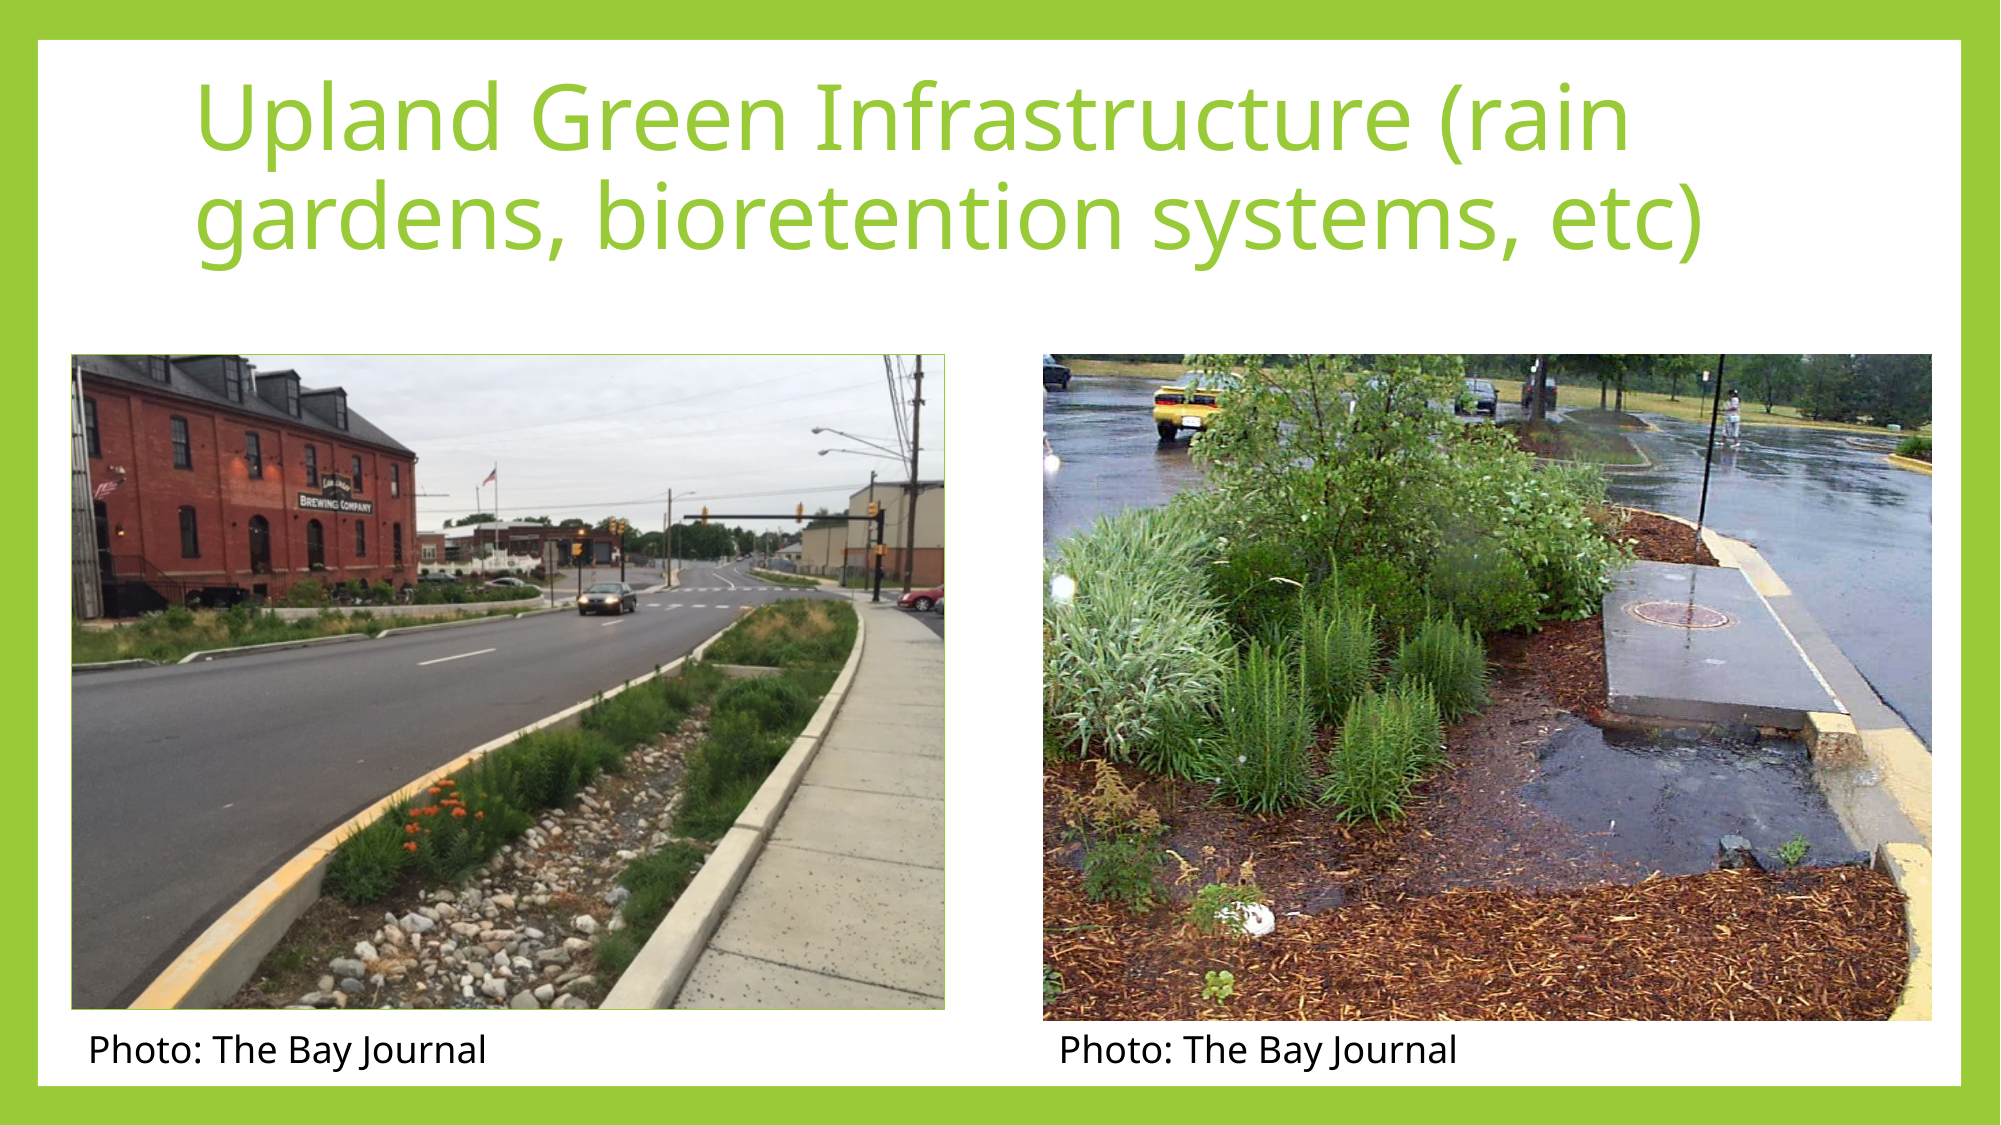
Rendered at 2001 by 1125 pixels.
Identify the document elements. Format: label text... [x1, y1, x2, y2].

picture [70, 354, 945, 1010]
picture [1043, 354, 1932, 1021]
text_box Photo: The Bay Journal [1043, 1029, 1594, 1079]
title Upland Green Infrastructure (rain gardens, bioretention systems, etc) [178, 58, 1798, 282]
text_box Photo: The Bay Journal [73, 1019, 623, 1079]
